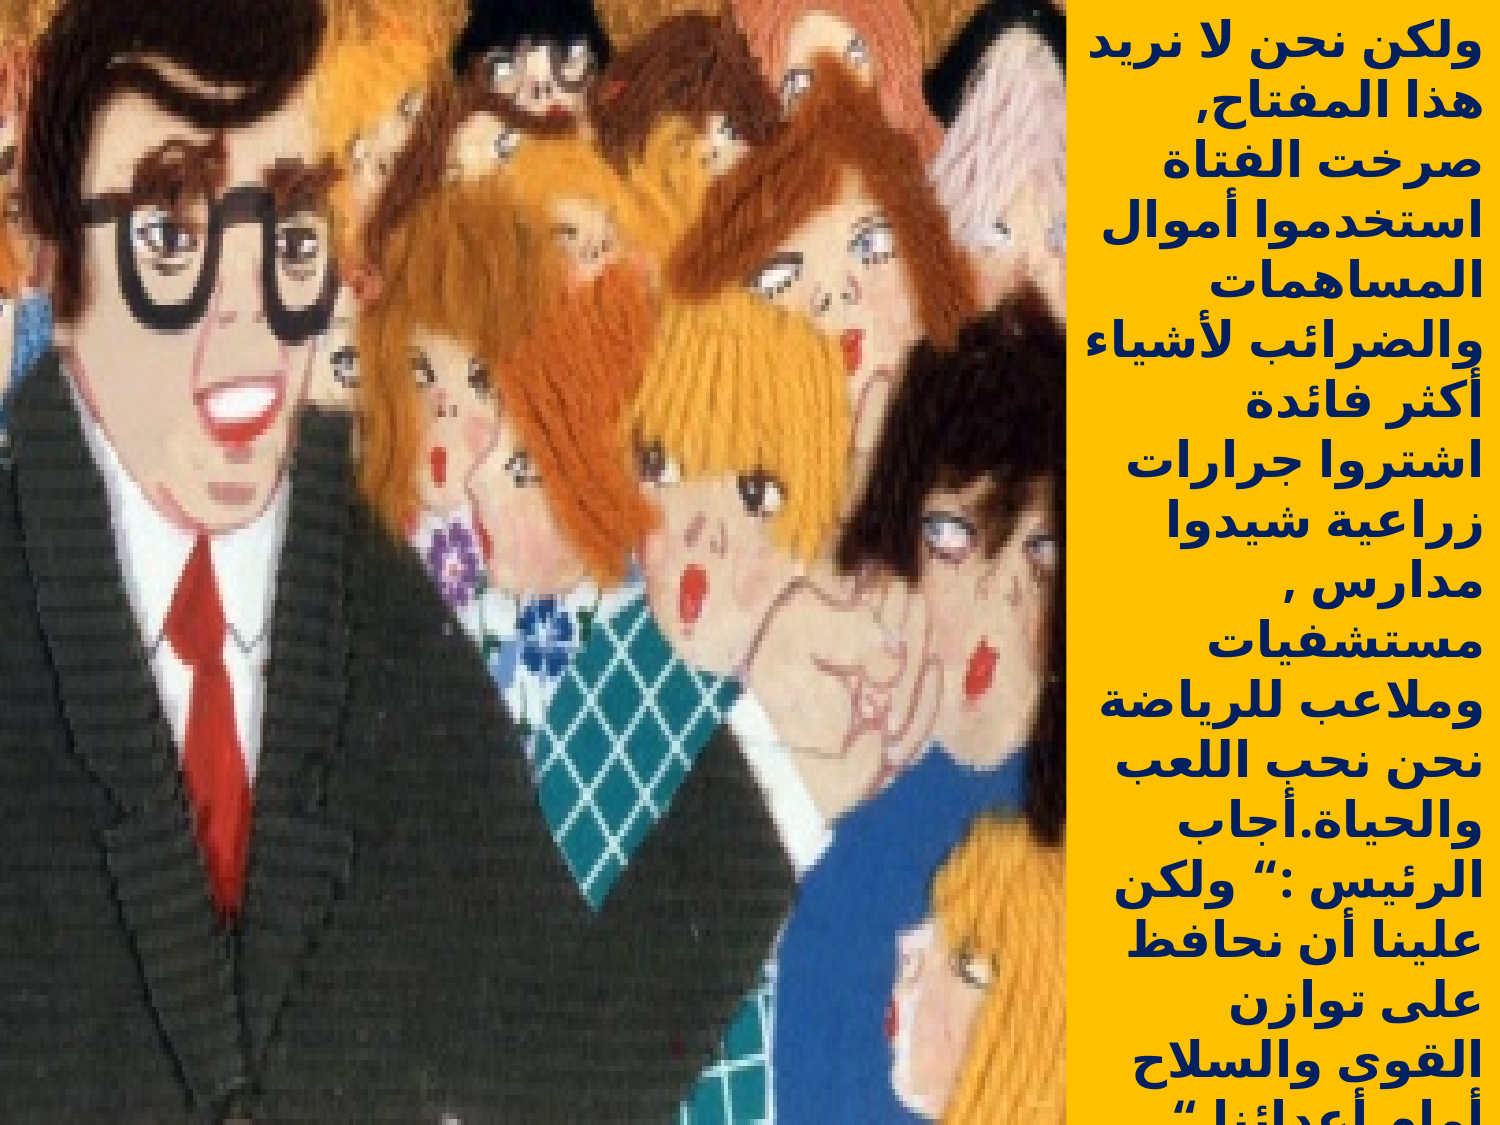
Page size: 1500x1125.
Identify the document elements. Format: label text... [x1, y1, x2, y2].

picture [0, 0, 1067, 1125]
text_box ولكن نحن لا نريد هذا المفتاح, صرخت الفتاة استخدموا أموال المساهمات والضرائب لأشياء أكثر فائدة اشتروا جرارات زراعية شيدوا مدارس , مستشفيات وملاعب للرياضة نحن نحب اللعب والحياة.أجاب الرئيس :“ ولكن علينا أن نحافظ على توازن القوى والسلاح أمام أعدائنا.“ أنت مخطئ يا سيدي فنحن لا نريد العيش تحت تهديد اندلاع حرب نووية ان ما نرغب به هو الصداقة والحب. [1068, 0, 1500, 1125]
